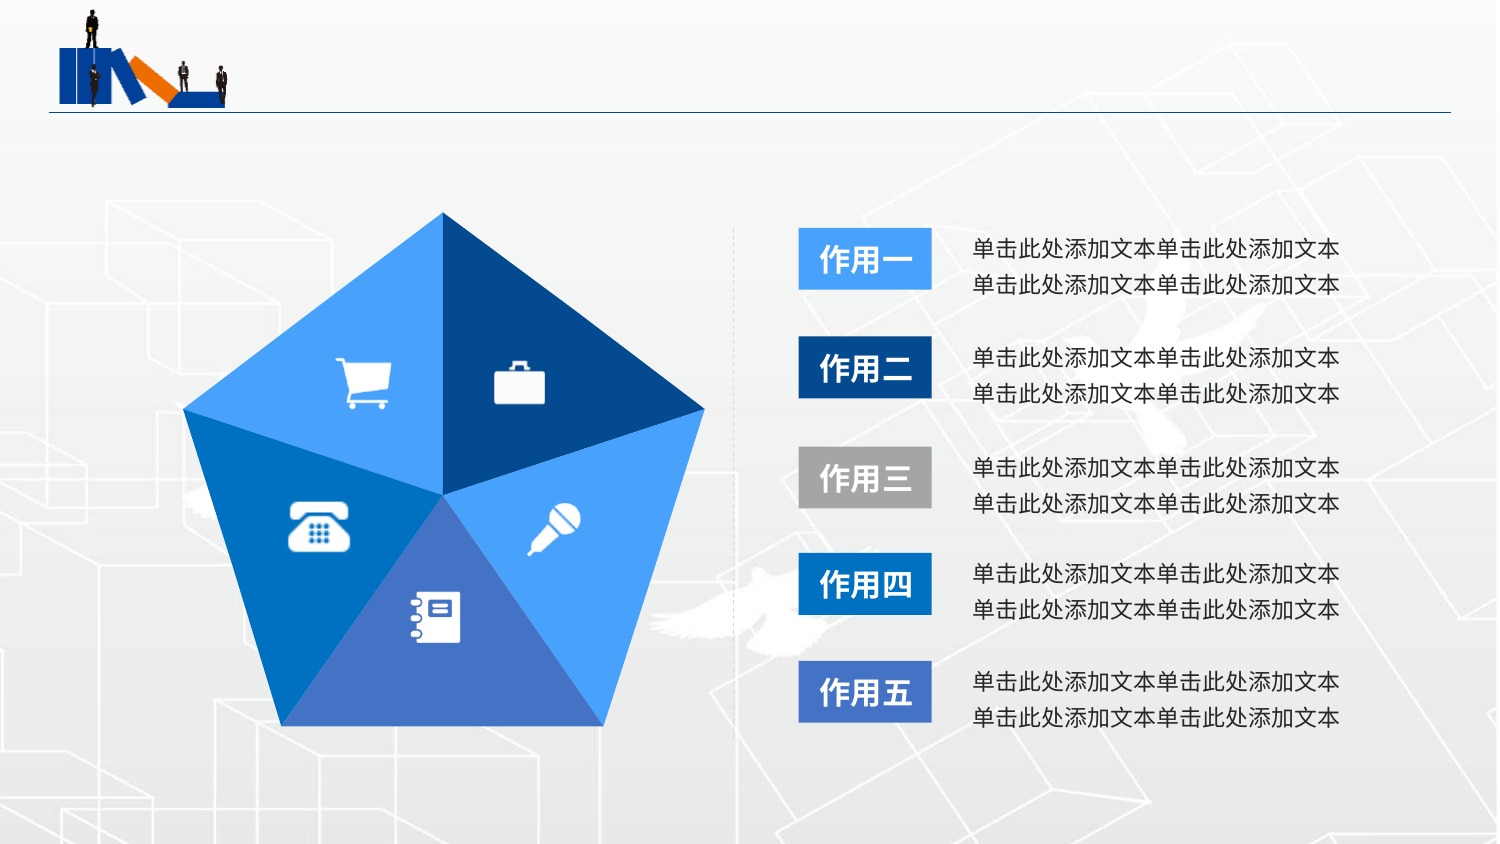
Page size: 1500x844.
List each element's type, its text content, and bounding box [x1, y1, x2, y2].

text_box 单击此处添加文本单击此处添加文本 单击此处添加文本单击此处添加文本 [961, 329, 1372, 413]
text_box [798, 552, 938, 615]
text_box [798, 336, 938, 399]
picture [0, 0, 1500, 844]
text_box 单击此处添加文本单击此处添加文本 单击此处添加文本单击此处添加文本 [961, 546, 1372, 629]
text_box 单击此处添加文本单击此处添加文本 单击此处添加文本单击此处添加文本 [961, 220, 1372, 304]
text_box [182, 212, 705, 727]
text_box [798, 446, 938, 509]
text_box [798, 227, 938, 290]
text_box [798, 660, 938, 723]
text_box 单击此处添加文本单击此处添加文本 单击此处添加文本单击此处添加文本 [961, 439, 1372, 523]
text_box 单击此处添加文本单击此处添加文本 单击此处添加文本单击此处添加文本 [961, 653, 1372, 737]
